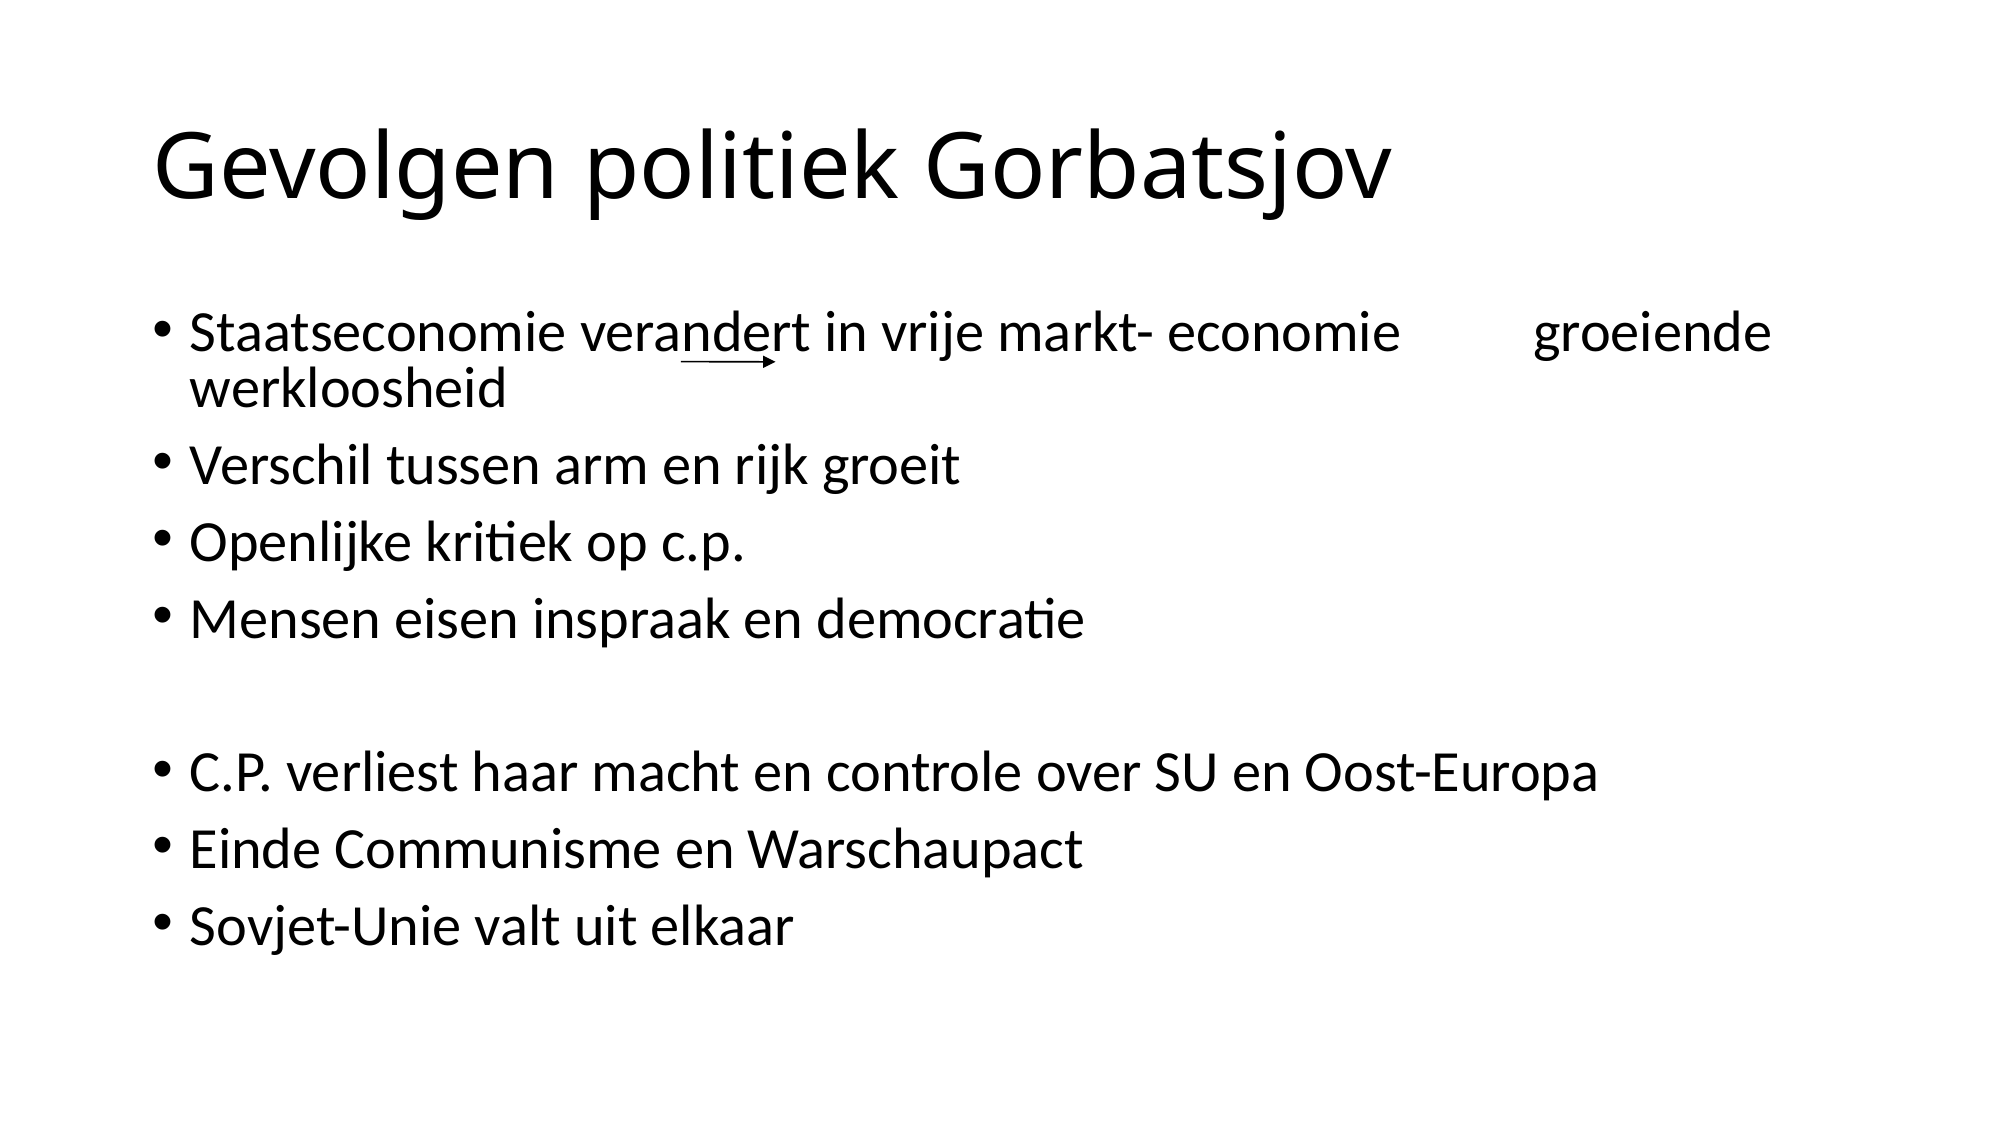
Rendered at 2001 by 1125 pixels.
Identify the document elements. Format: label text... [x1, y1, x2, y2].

list Staatseconomie verandert in vrije markt- economie groeiende werkloosheid Verschil tussen arm en rijk groeit Openlijke kritiek op c.p. Mensen eisen inspraak en democratie C.P. verliest haar macht en controle over SU en Oost-Europa Einde Communisme en Warschaupact Sovjet-Unie valt uit elkaar [137, 299, 1863, 1014]
text_box [680, 355, 776, 368]
title Gevolgen politiek Gorbatsjov [137, 59, 1863, 278]
